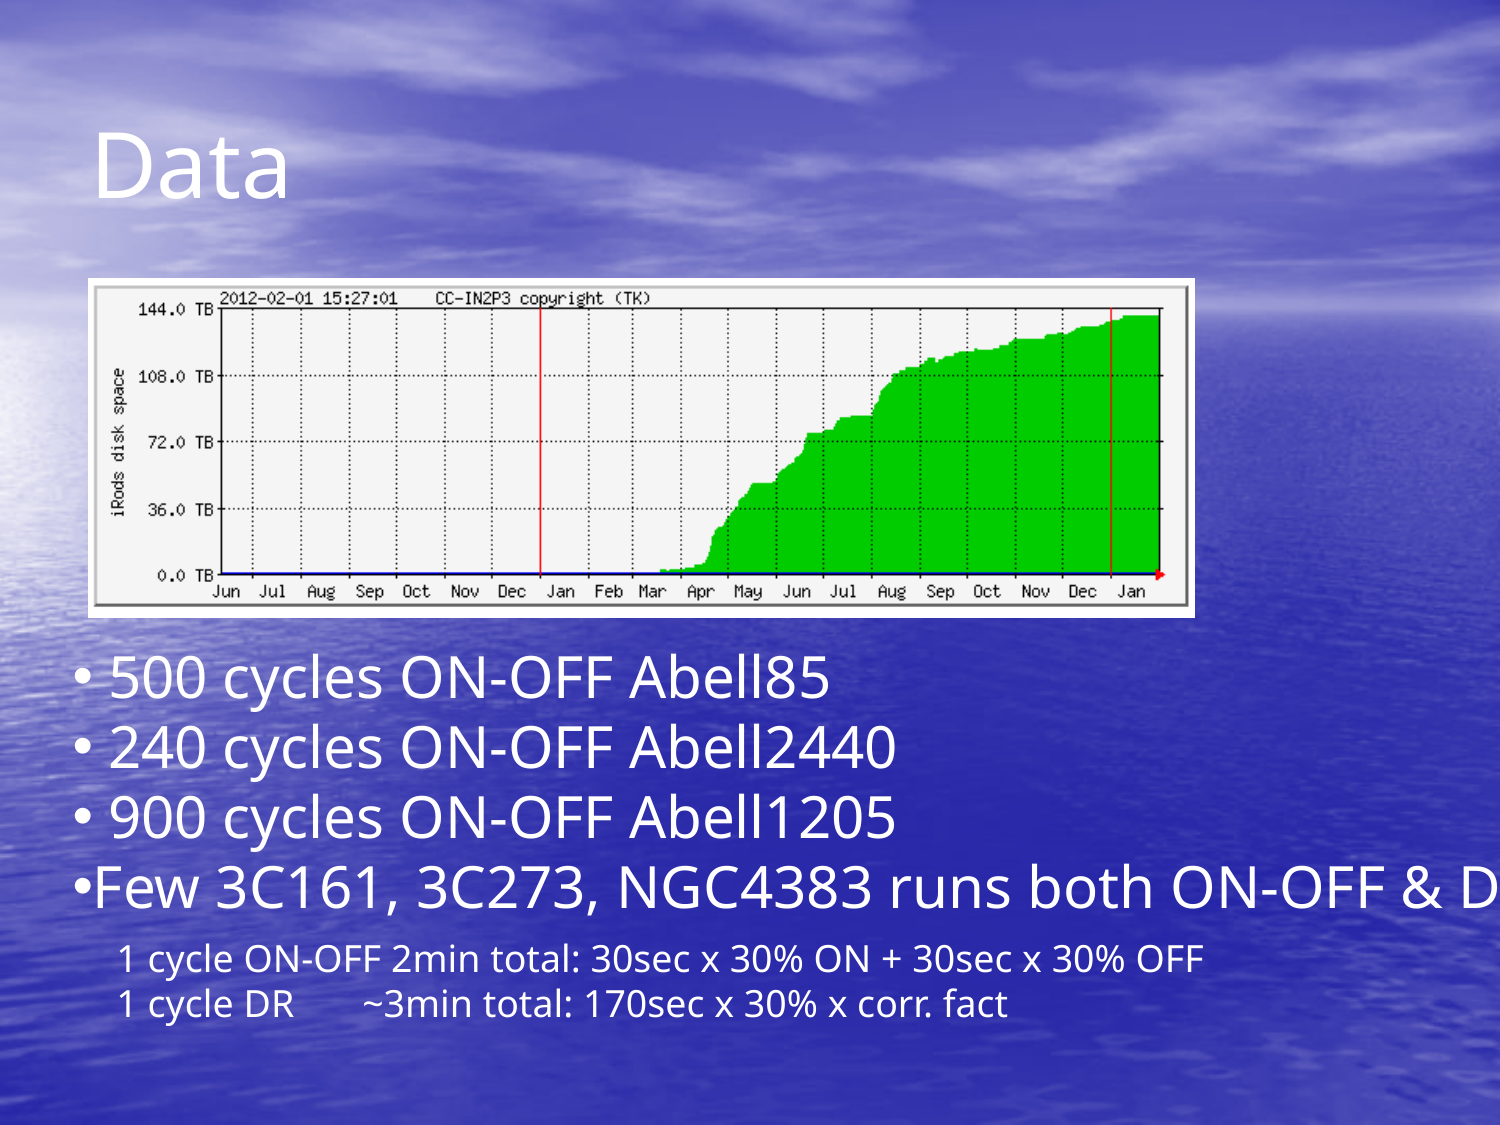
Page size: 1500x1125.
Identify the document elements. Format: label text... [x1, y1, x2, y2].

text_box 500 cycles ON-OFF Abell85 240 cycles ON-OFF Abell2440 900 cycles ON-OFF Abell1205 Few 3C161, 3C273, NGC4383 runs both ON-OFF & DR [57, 633, 1500, 928]
title Data [74, 47, 1426, 276]
picture [88, 278, 1196, 619]
text_box 1 cycle ON-OFF 2min total: 30sec x 30% ON + 30sec x 30% OFF 1 cycle DR ~3min total: 170sec x 30% x corr. fact [101, 927, 1220, 1032]
